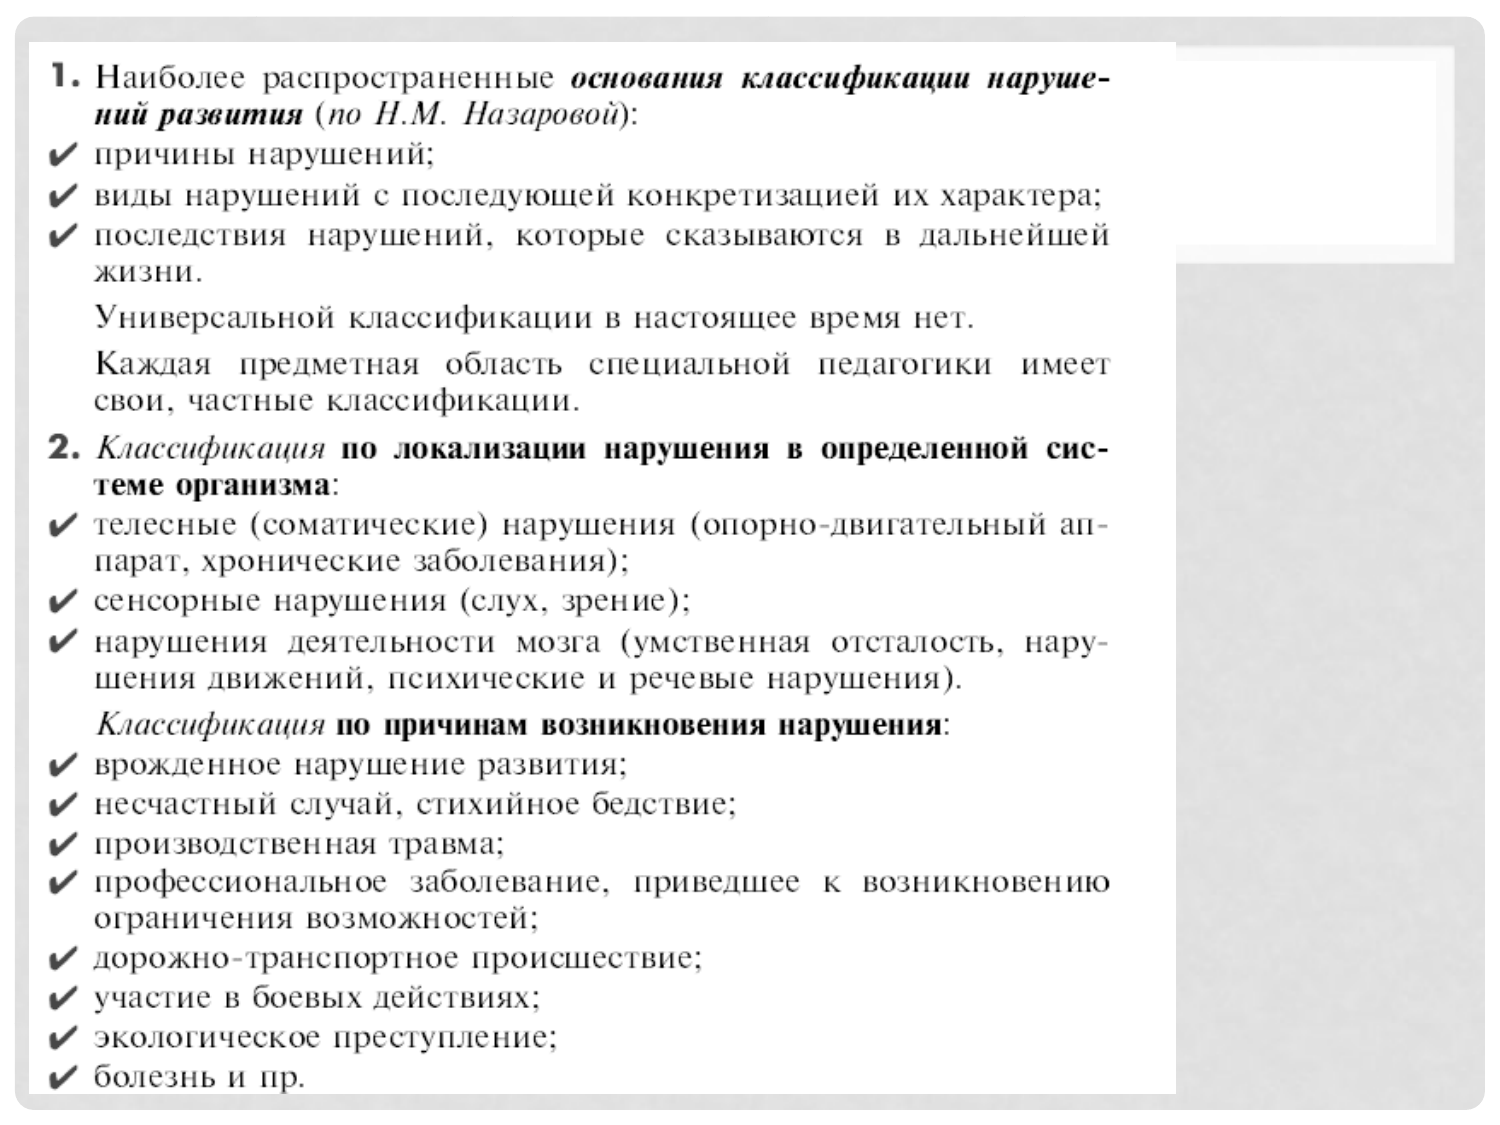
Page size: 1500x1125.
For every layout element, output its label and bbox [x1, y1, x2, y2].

picture [29, 42, 1176, 1095]
